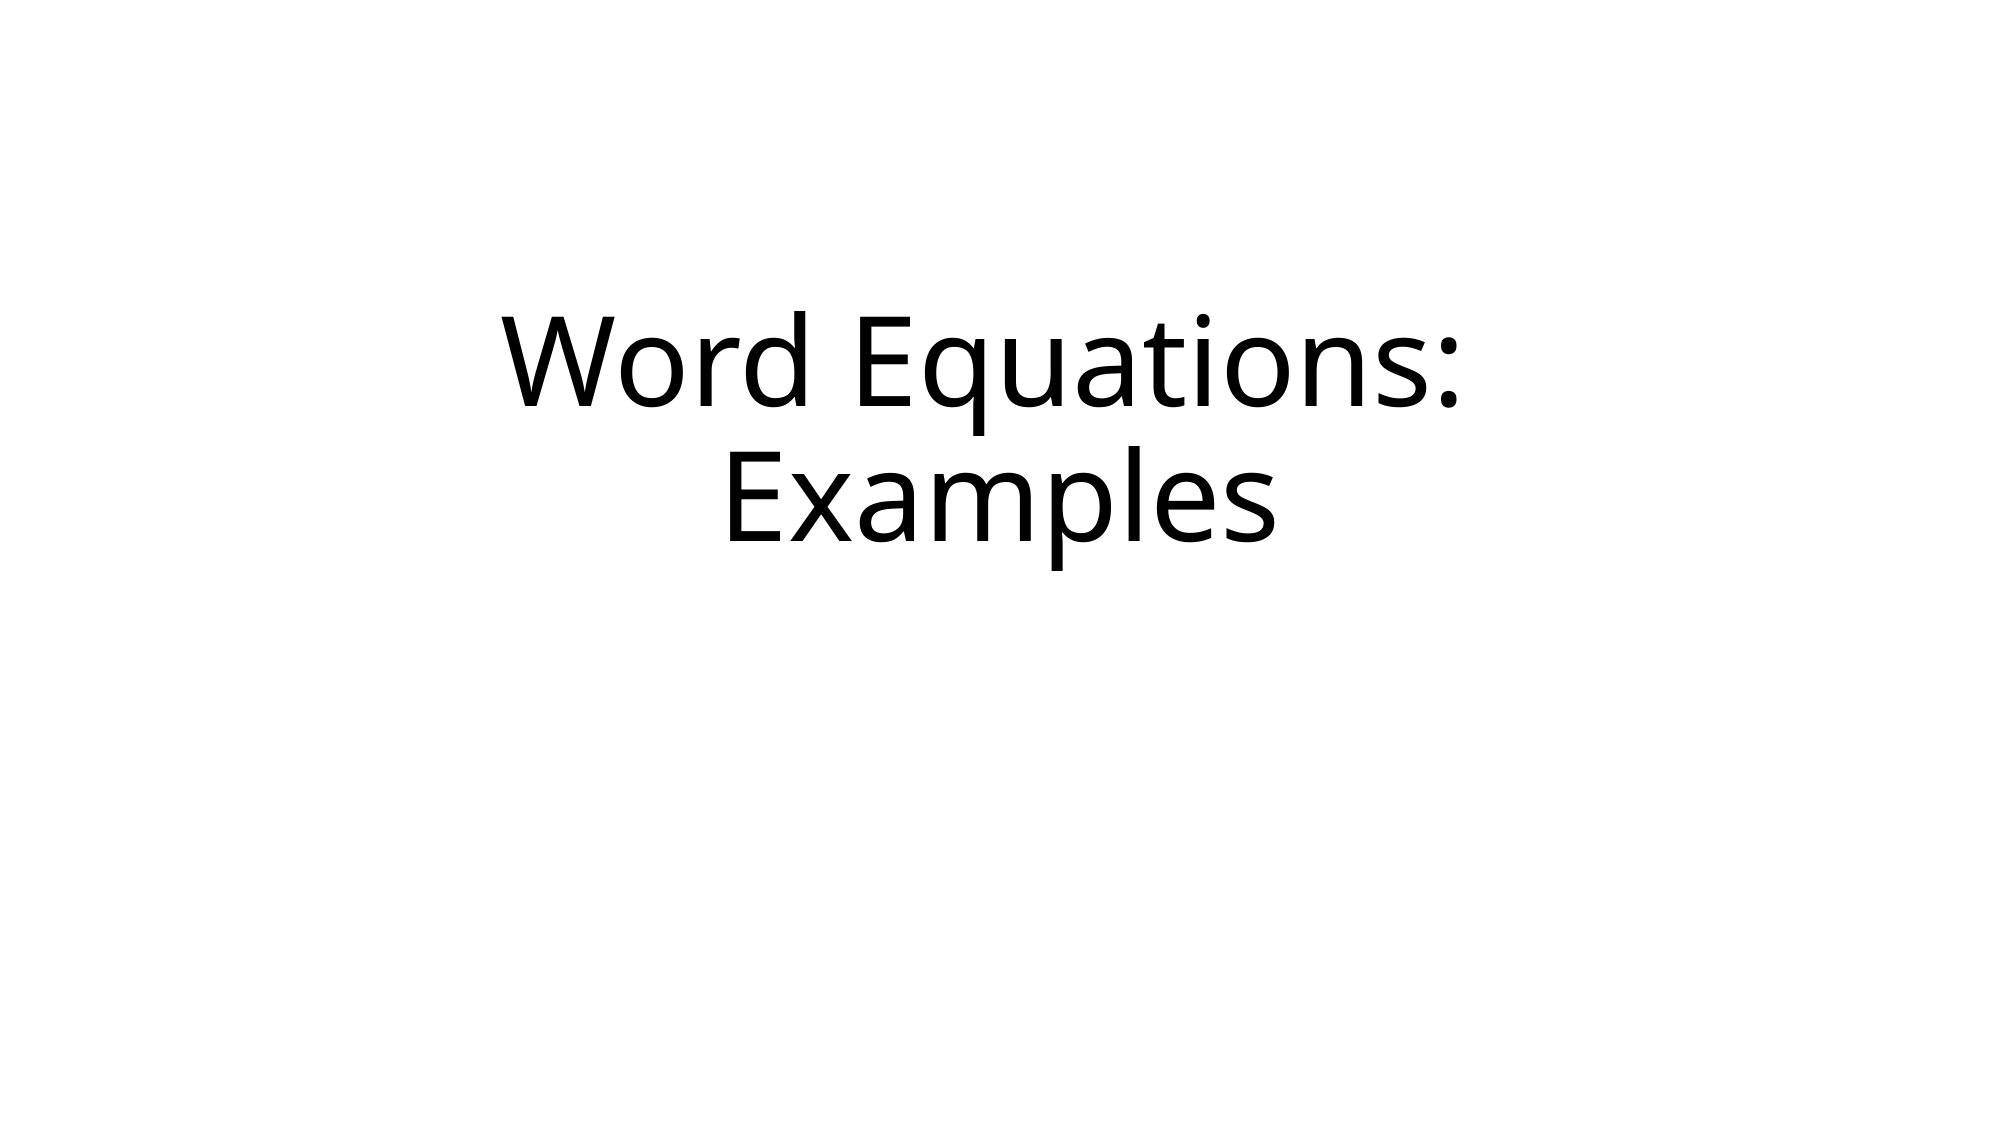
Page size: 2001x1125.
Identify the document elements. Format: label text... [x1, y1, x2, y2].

title Word Equations: Examples [249, 184, 1750, 576]
